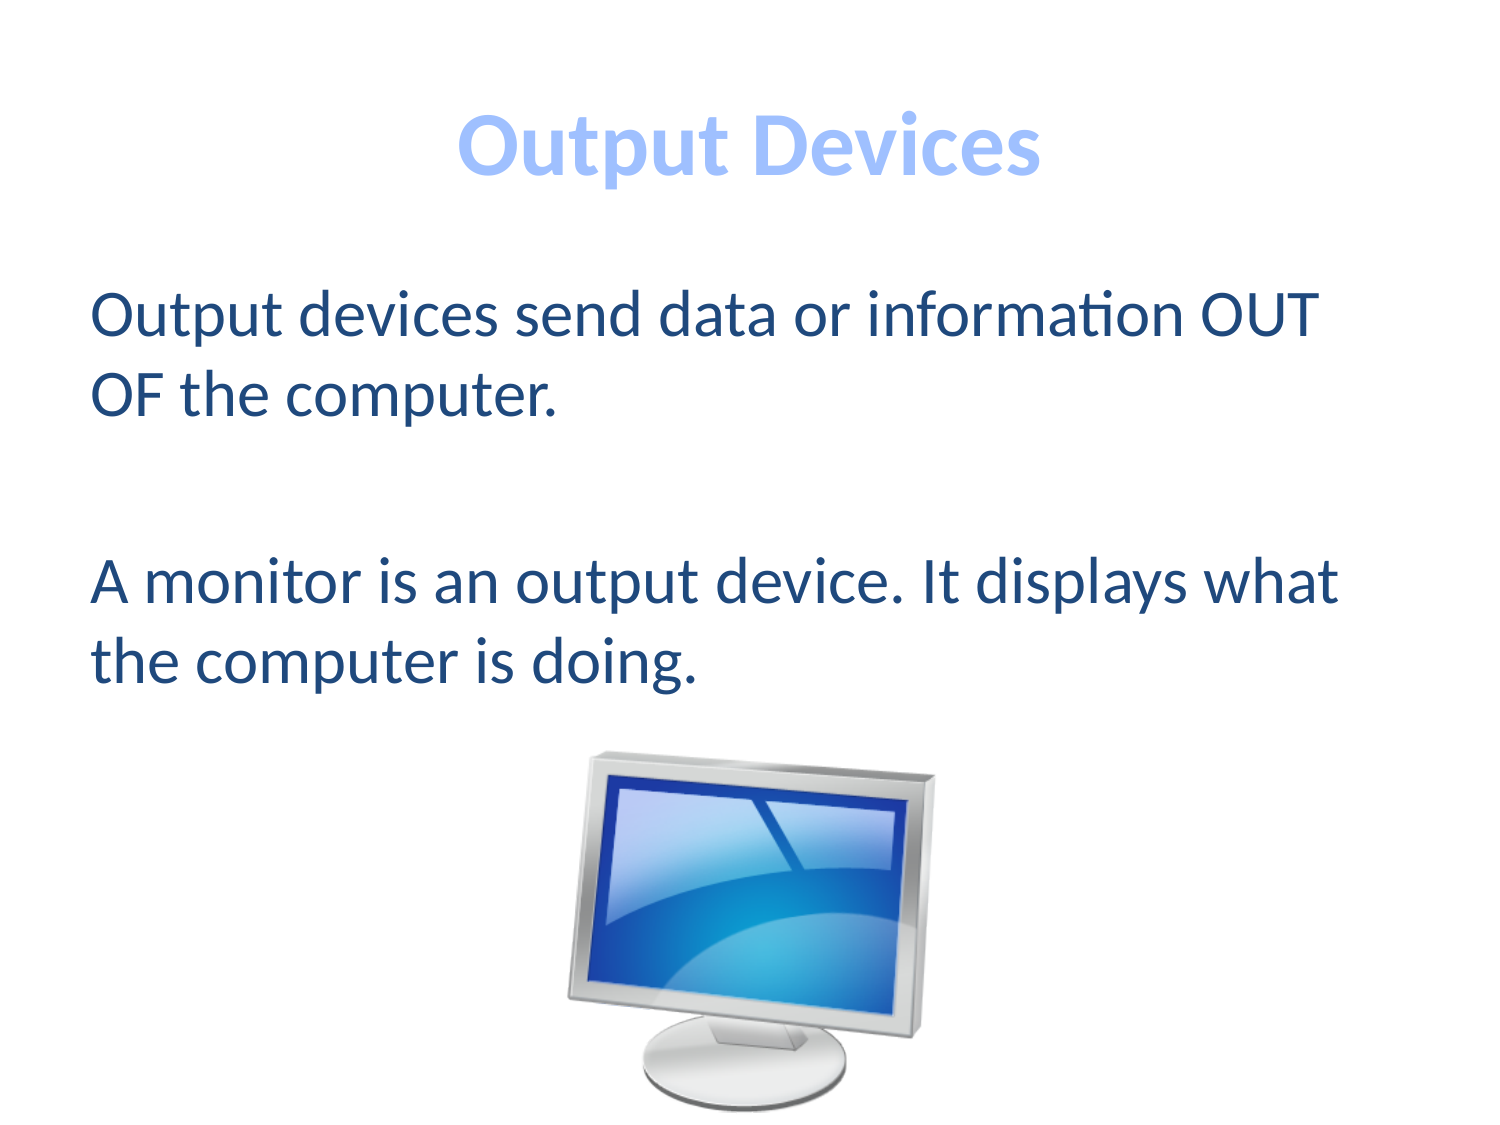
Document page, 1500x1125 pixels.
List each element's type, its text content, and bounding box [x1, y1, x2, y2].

picture [551, 727, 949, 1125]
list Output devices send data or information OUT OF the computer. A monitor is an output device. It displays what the computer is doing. [75, 262, 1425, 1005]
title Output Devices [75, 45, 1425, 233]
